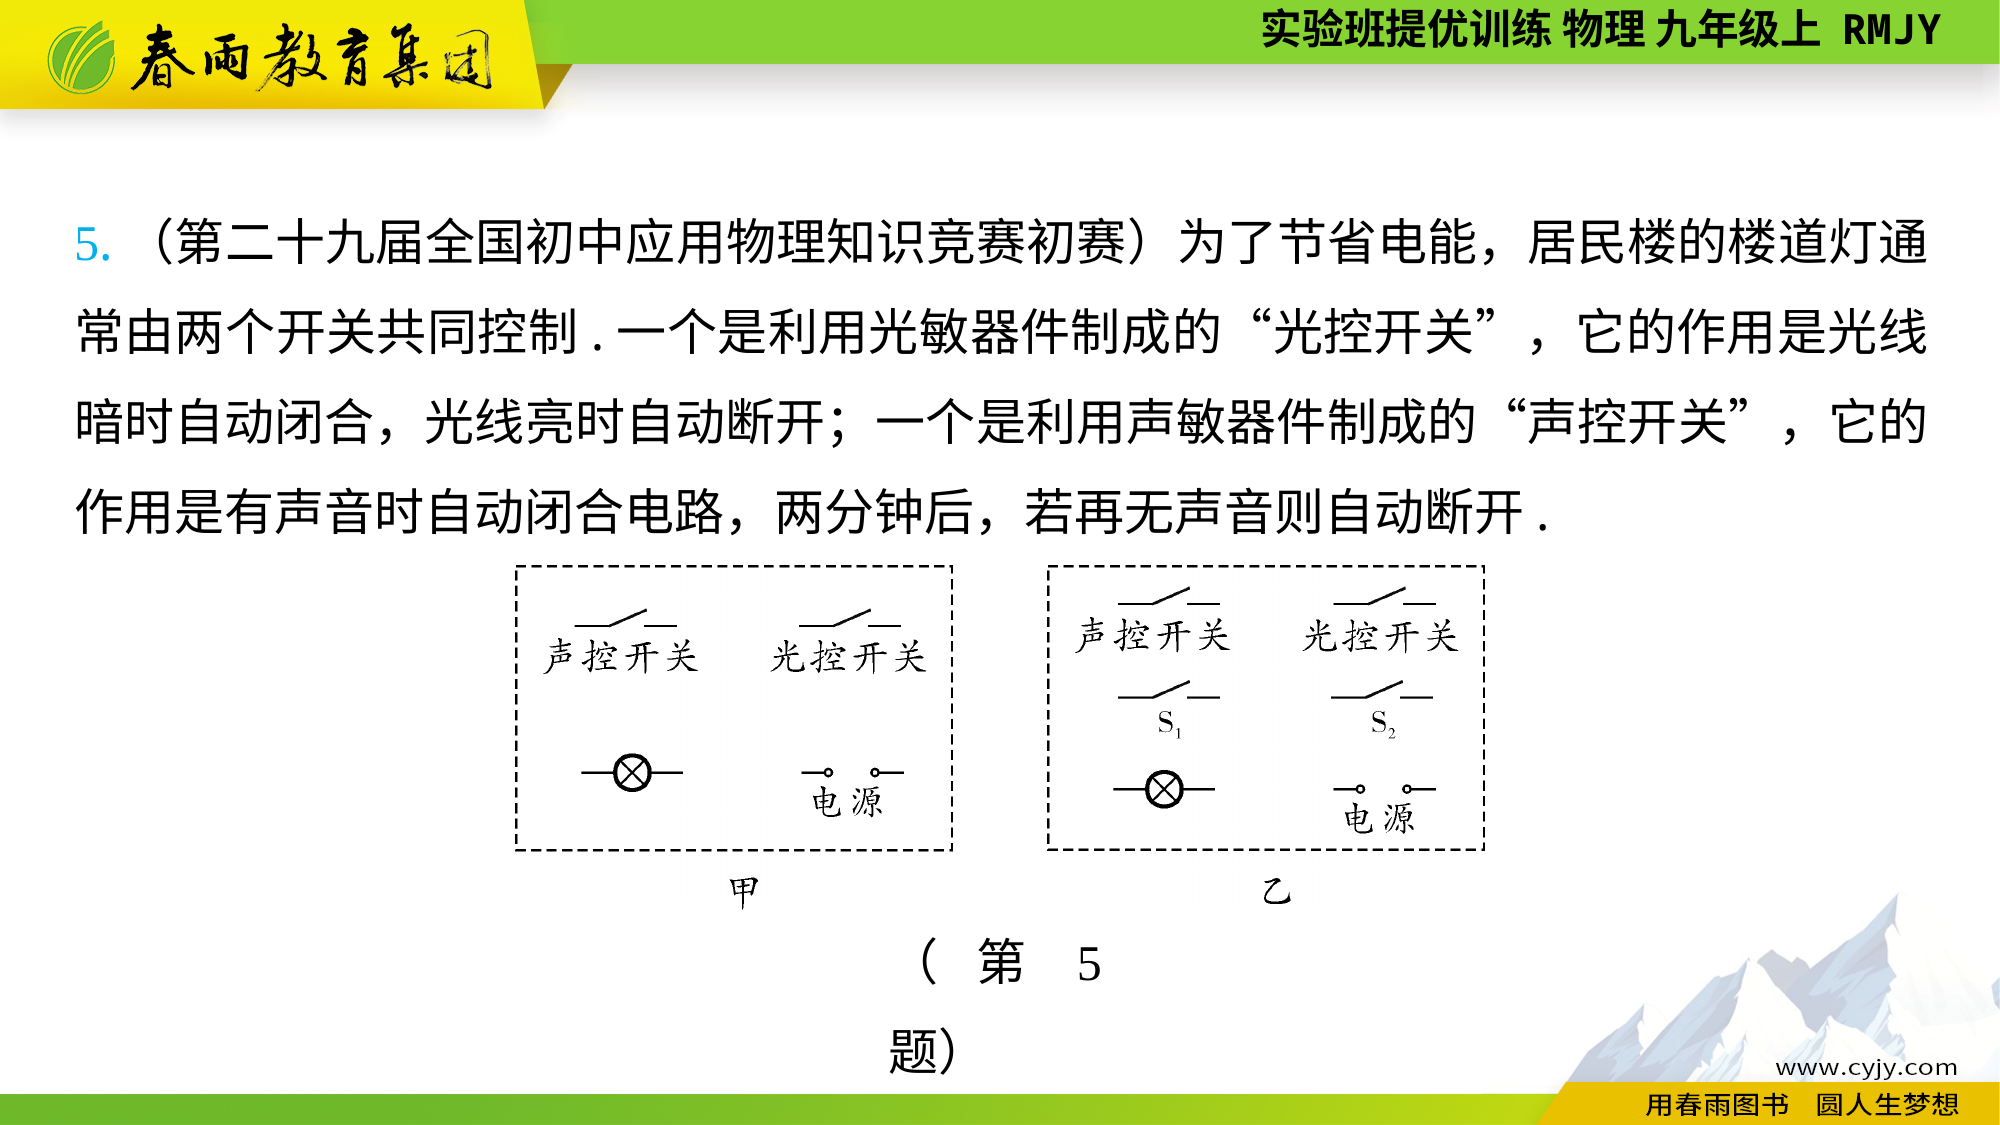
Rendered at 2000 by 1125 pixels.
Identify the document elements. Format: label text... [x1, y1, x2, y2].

picture [0, 0, 2000, 1125]
text_box （第5题） [873, 893, 1129, 998]
list 5.（第二十九届全国初中应用物理知识竞赛初赛）为了节省电能，居民楼的楼道灯通常由两个开关共同控制.一个是利用光敏器件制成的“光控开关”，它的作用是光线暗时自动闭合，光线亮时自动断开；一个是利用声敏器件制成的“声控开关”，它的作用是有声音时自动闭合电路，两分钟后，若再无声音则自动断开. [59, 172, 1944, 540]
